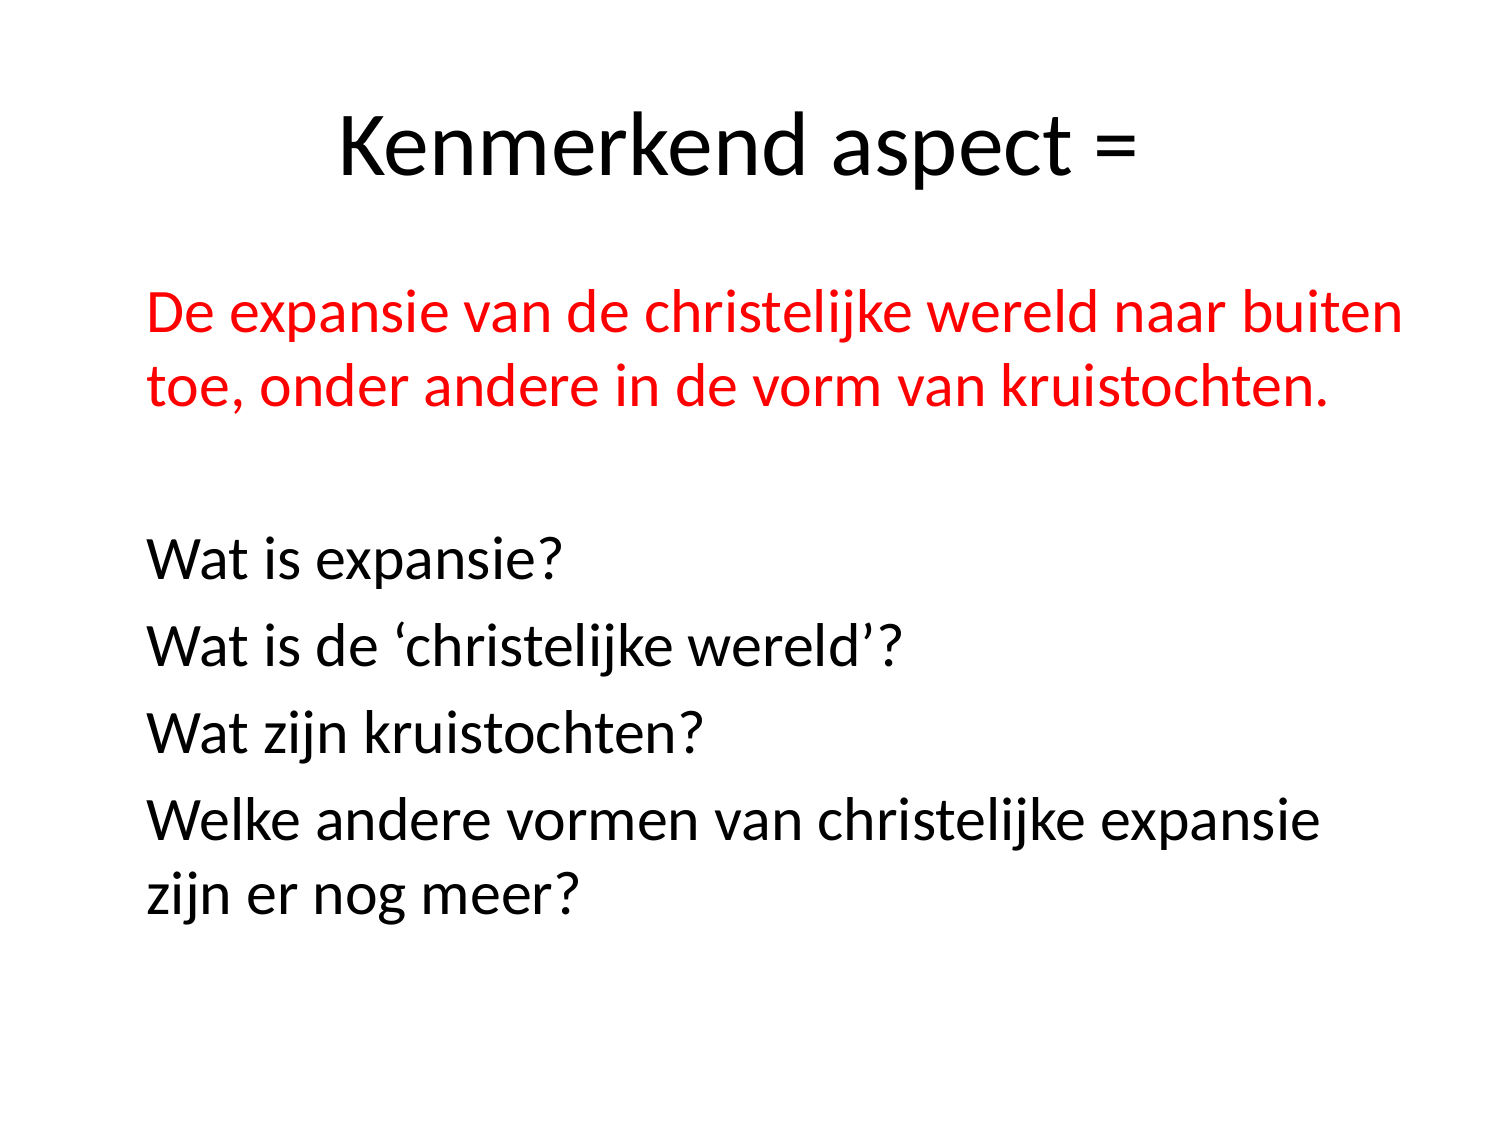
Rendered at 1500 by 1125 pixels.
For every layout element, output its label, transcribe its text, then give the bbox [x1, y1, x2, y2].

list De expansie van de christelijke wereld naar buiten toe, onder andere in de vorm van kruistochten. Wat is expansie? Wat is de ‘christelijke wereld’? Wat zijn kruistochten? Welke andere vormen van christelijke expansie zijn er nog meer? [75, 262, 1425, 1005]
title Kenmerkend aspect = [75, 45, 1425, 233]
